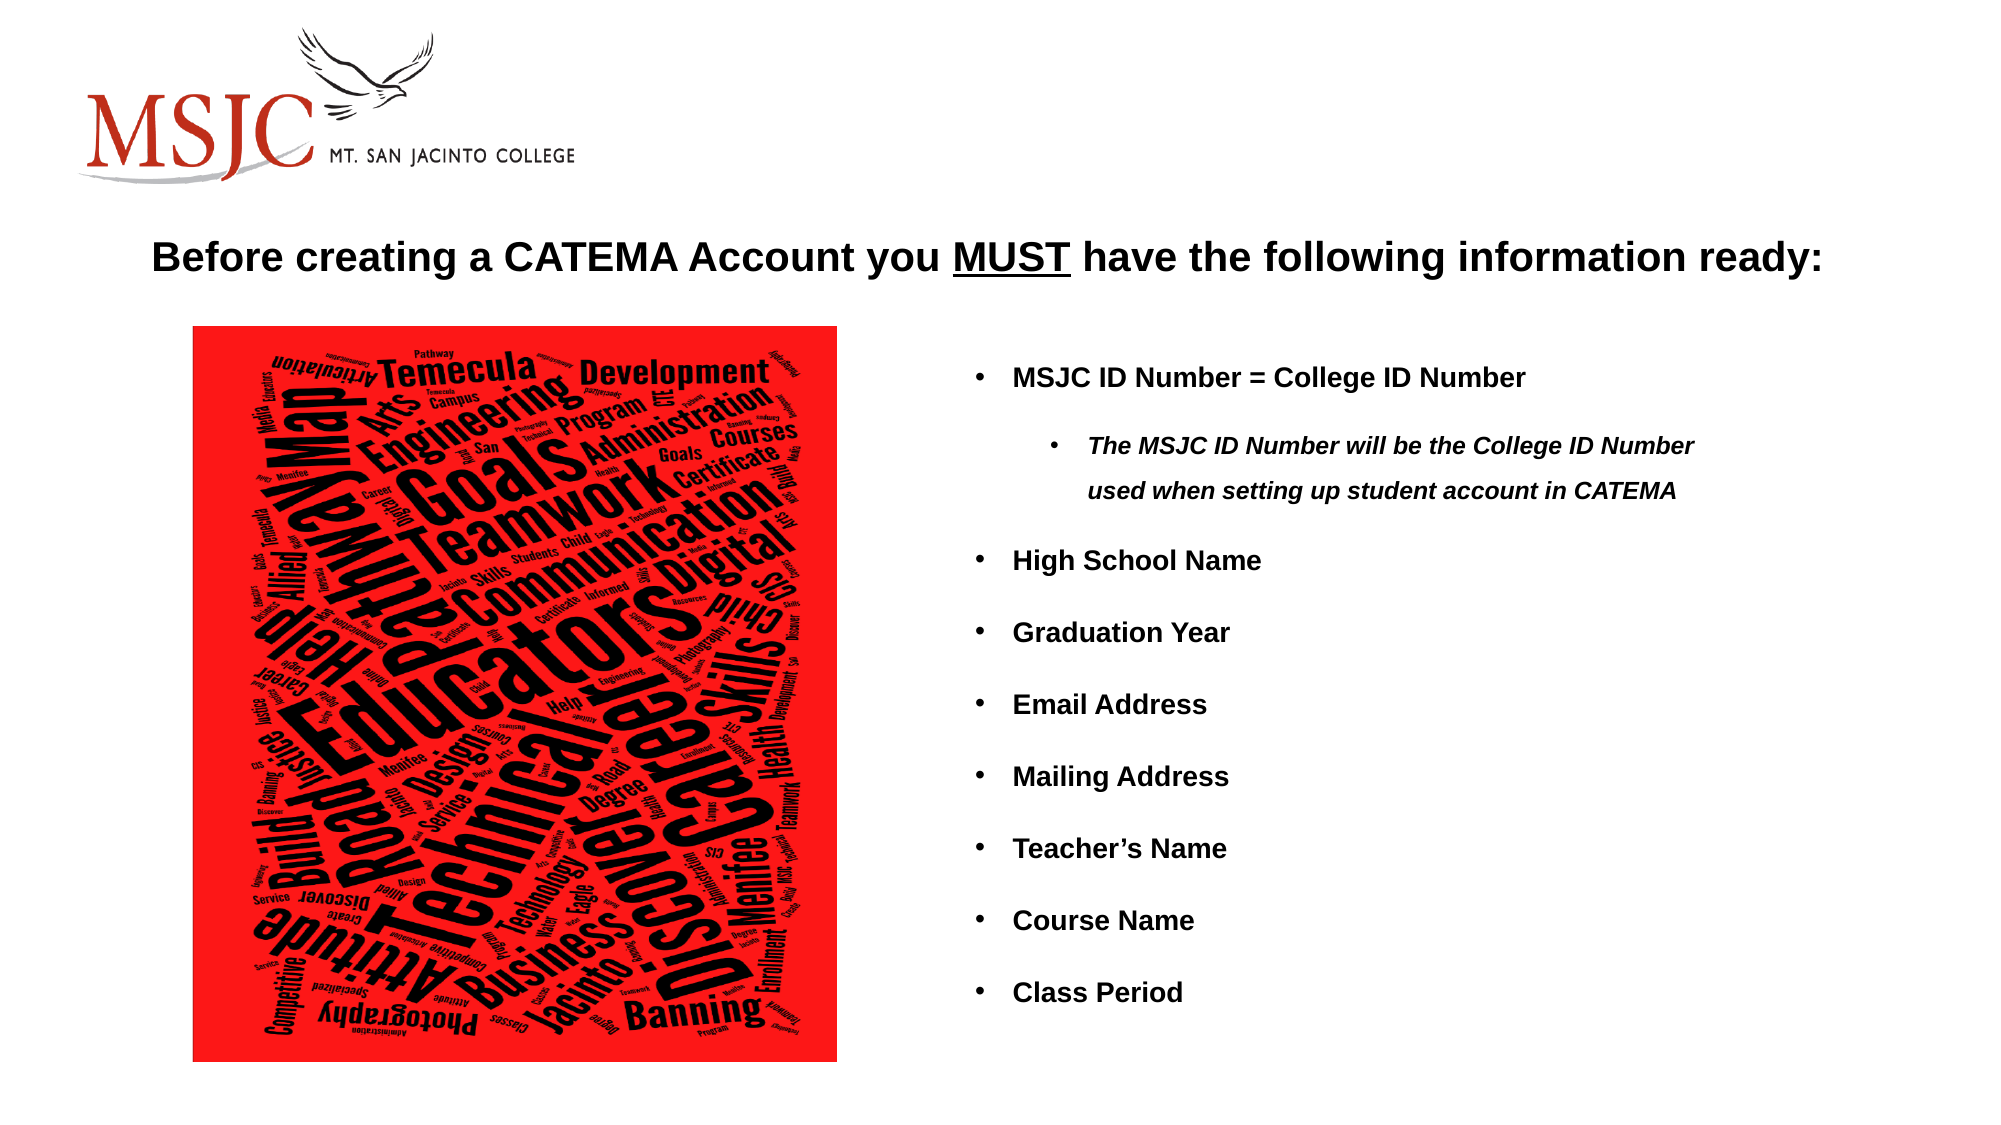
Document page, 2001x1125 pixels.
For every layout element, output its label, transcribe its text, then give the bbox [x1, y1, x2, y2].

list MSJC ID Number = College ID Number The MSJC ID Number will be the College ID Number used when setting up student account in CATEMA High School Name Graduation Year Email Address Mailing Address Teacher’s Name Course Name Class Period [960, 335, 1724, 1056]
picture [77, 27, 576, 184]
list Before creating a CATEMA Account you MUST have the following information ready: [46, 220, 1930, 289]
picture [146, 326, 883, 1061]
